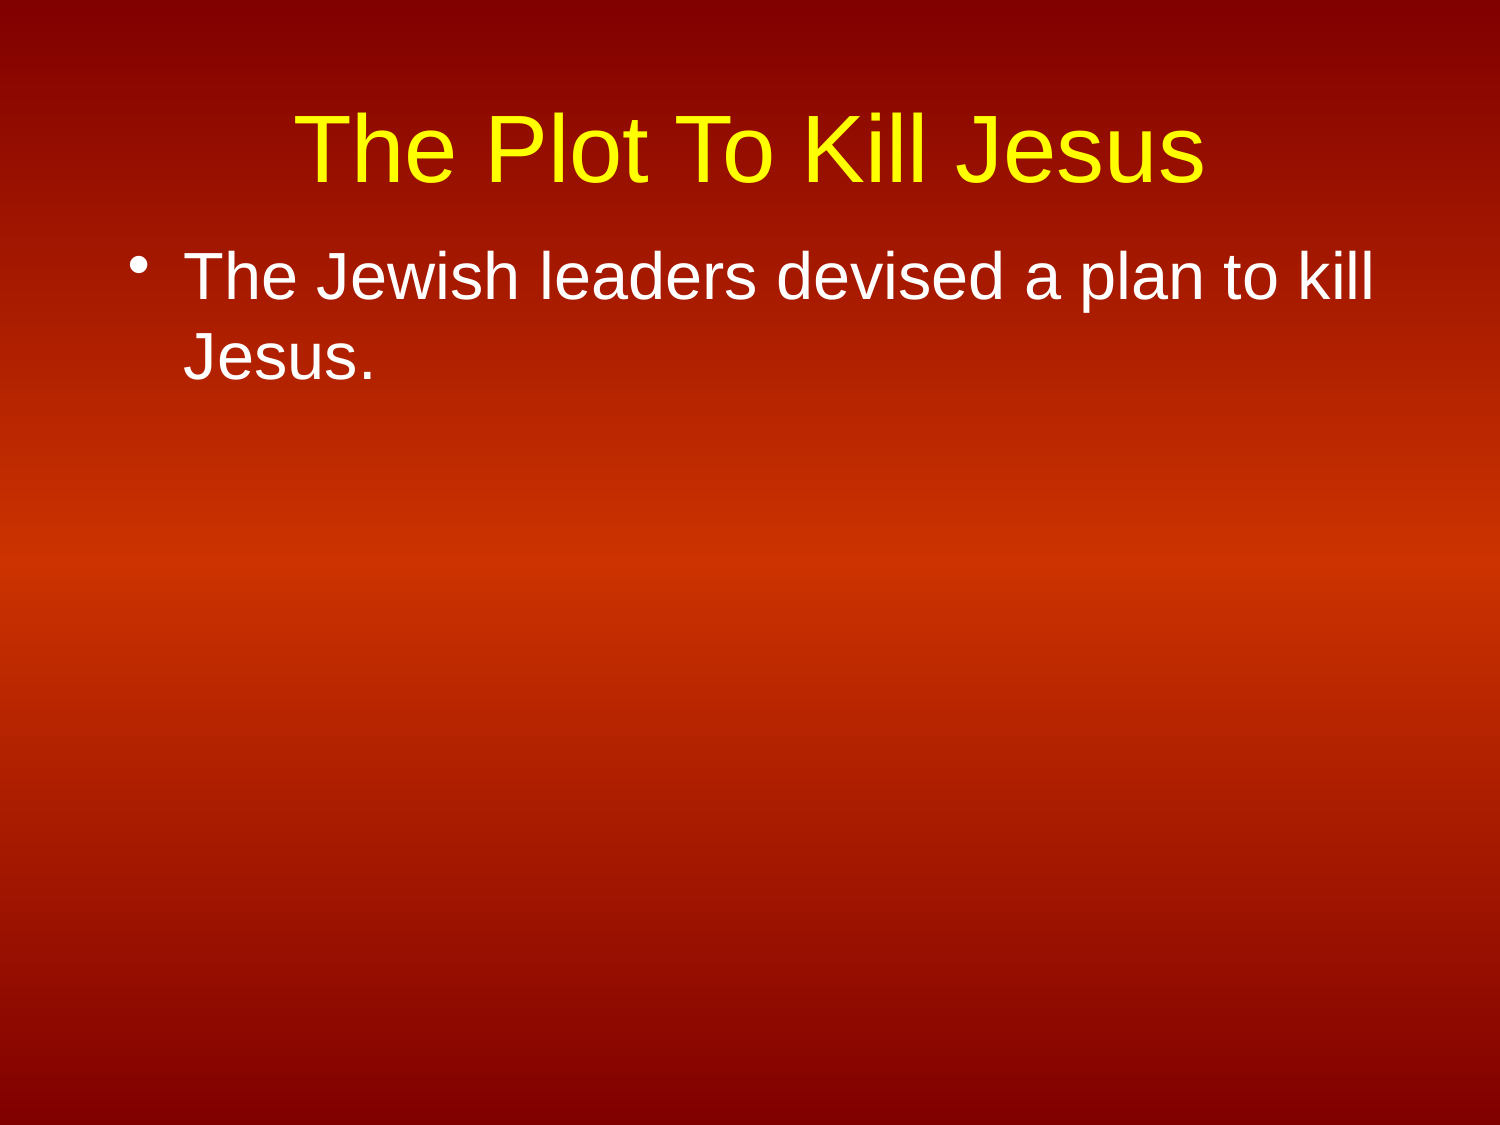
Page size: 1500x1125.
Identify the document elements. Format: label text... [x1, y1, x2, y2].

title The Plot To Kill Jesus [37, 50, 1463, 238]
list The Jewish leaders devised a plan to kill Jesus. [112, 224, 1463, 1125]
